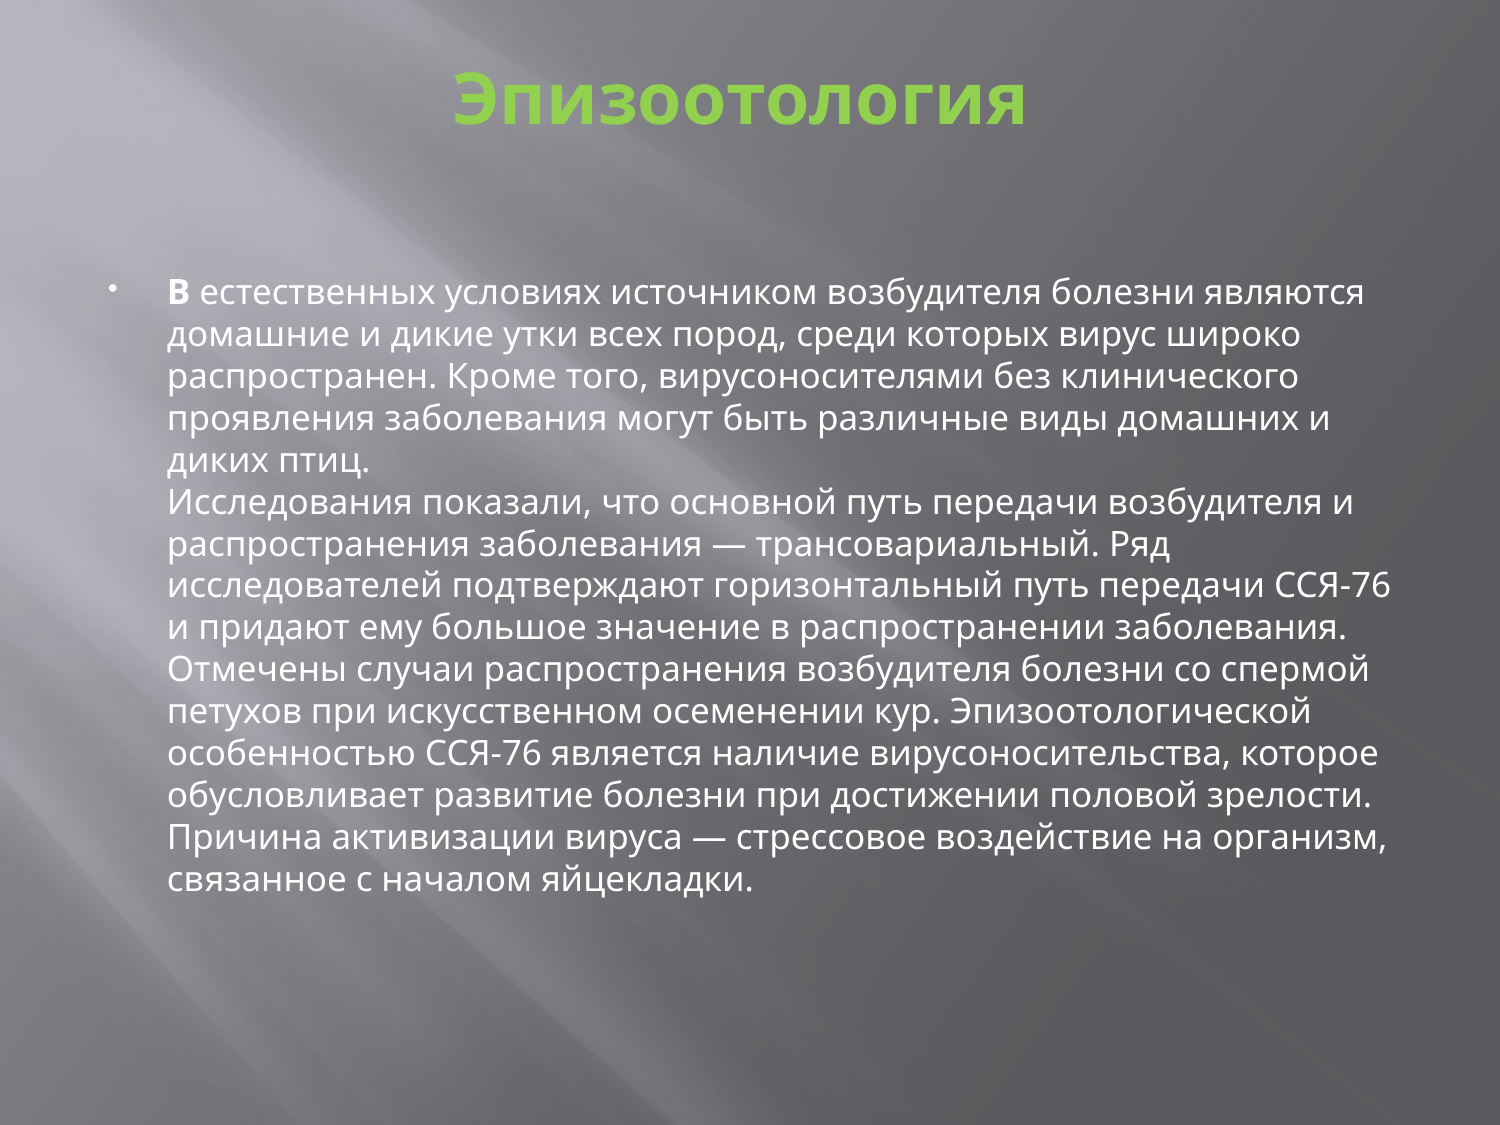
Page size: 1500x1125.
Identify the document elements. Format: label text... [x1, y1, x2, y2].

title Эпизоотология [75, 45, 1425, 233]
list В естественных условиях источником возбудителя болезни являются домашние и дикие утки всех пород, среди которых вирус широко распространен. Кроме того, вирусоносителями без клинического проявления заболевания могут быть различные виды домашних и диких птиц. Исследования показали, что основной путь передачи возбудителя и распространения заболевания — трансовариальный. Ряд исследователей подтверждают горизонтальный путь передачи ССЯ-76 и придают ему большое значение в распространении заболевания. Отмечены случаи распространения возбудителя болезни со спермой петухов при искусственном осеменении кур. Эпизоотологической особенностью ССЯ-76 является наличие вирусоносительства, которое обусловливает развитие болезни при достижении половой зрелости. Причина активизации вируса — стрессовое воздействие на организм, связанное с началом яйцекладки. [75, 262, 1425, 1035]
